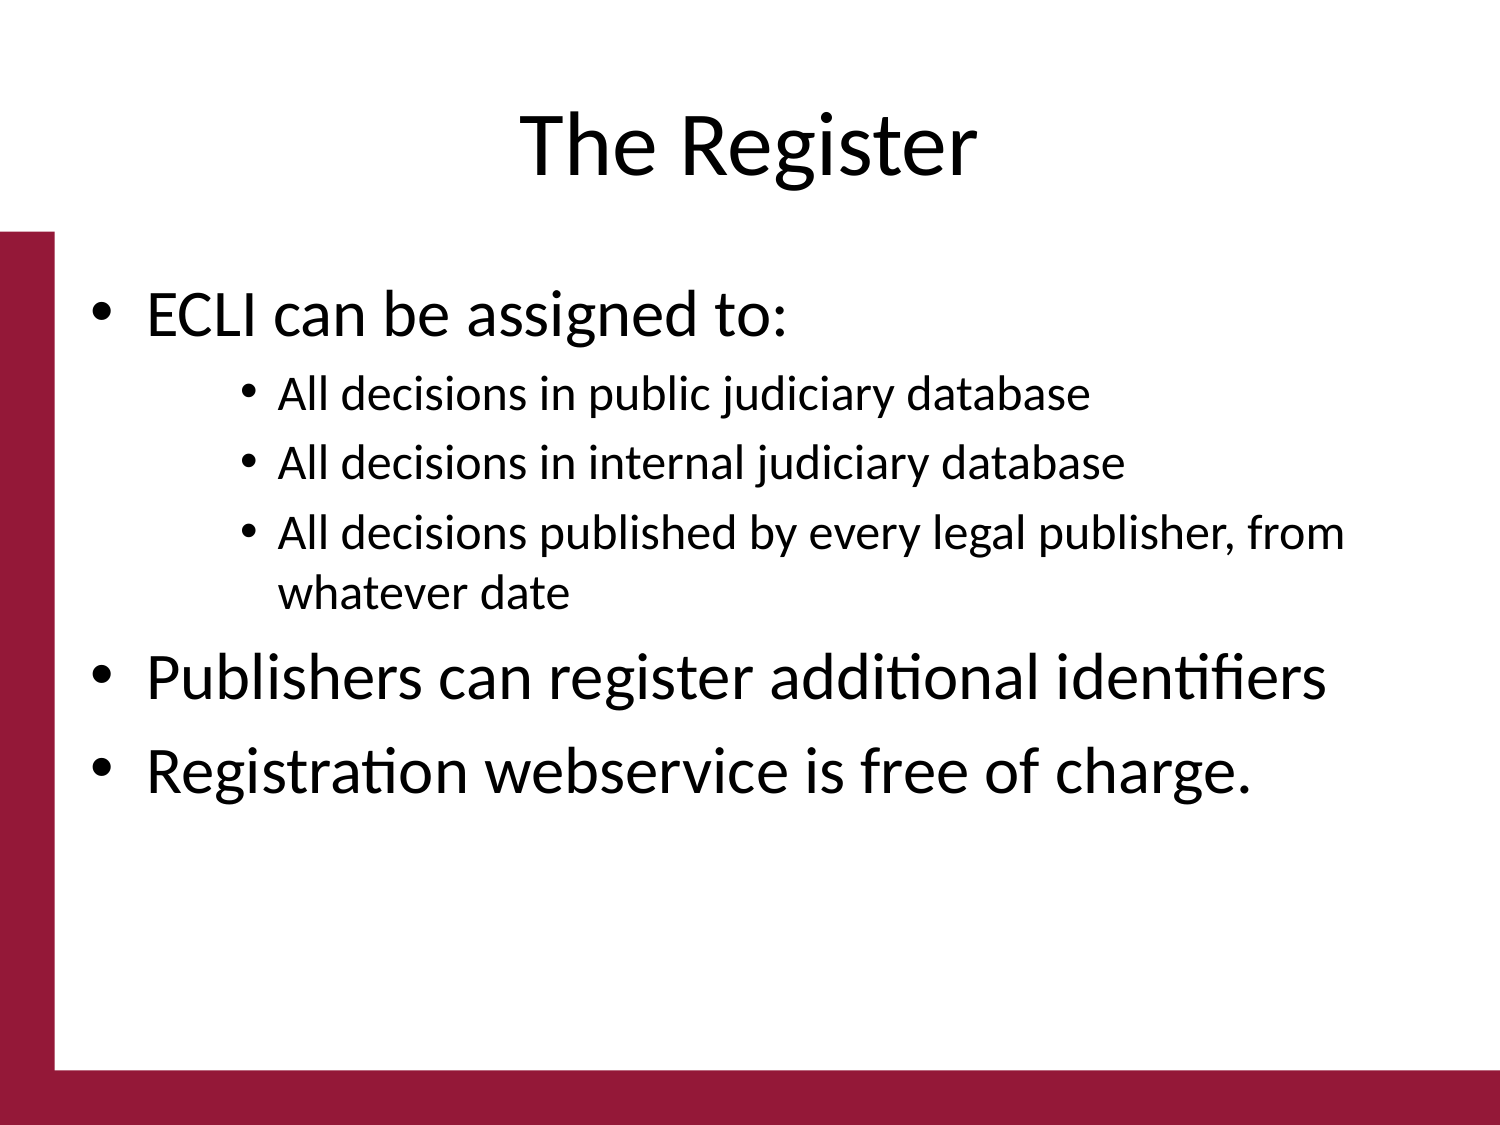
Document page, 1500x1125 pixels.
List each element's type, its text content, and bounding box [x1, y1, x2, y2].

text_box [57, 1068, 1500, 1125]
title The Register [75, 45, 1425, 233]
text_box [0, 230, 57, 1125]
list ECLI can be assigned to: All decisions in public judiciary database All decisions in internal judiciary database All decisions published by every legal publisher, from whatever date Publishers can register additional identifiers Registration webservice is free of charge. [75, 262, 1425, 1005]
